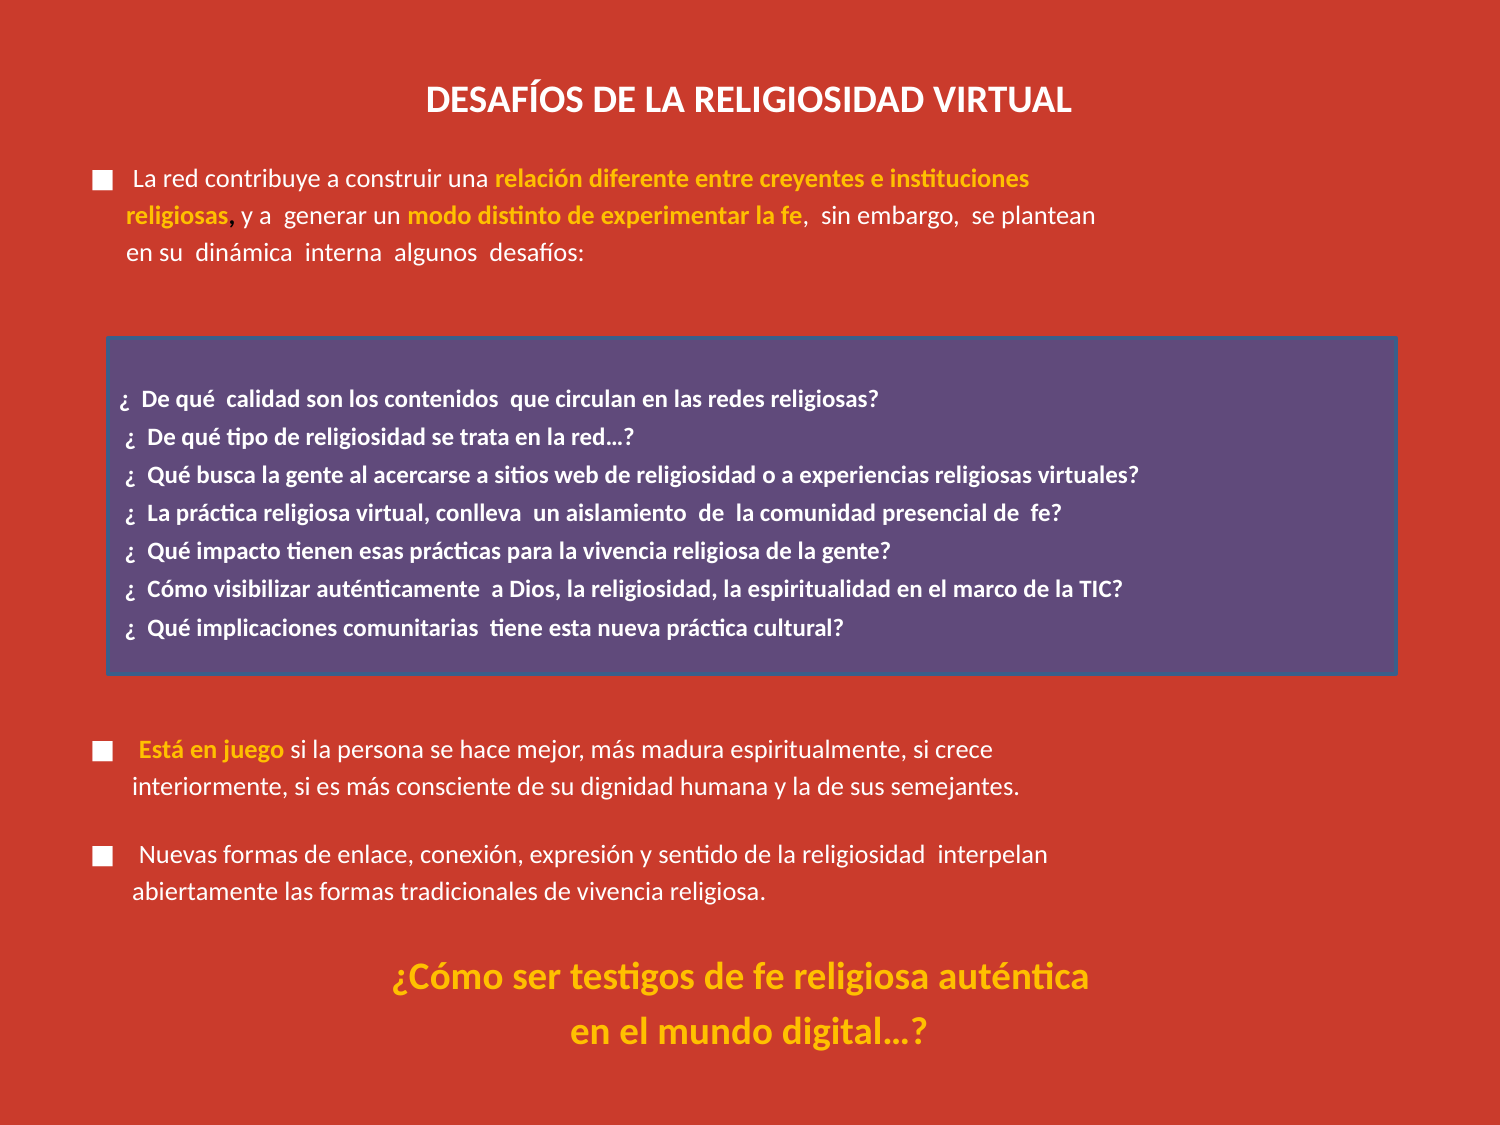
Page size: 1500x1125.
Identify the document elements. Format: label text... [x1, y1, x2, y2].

list DESAFÍOS DE LA RELIGIOSIDAD VIRTUAL ■ La red contribuye a construir una relación diferente entre creyentes e instituciones religiosas, y a generar un modo distinto de experimentar la fe, sin embargo, se plantean en su dinámica interna algunos desafíos: ¿ De qué calidad son los contenidos que circulan en las redes religiosas? ¿ De qué tipo de religiosidad se trata en la red…? ¿ Qué busca la gente al acercarse a sitios web de religiosidad o a experiencias religiosas virtuales? ¿ La práctica religiosa virtual, conlleva un aislamiento de la comunidad presencial de fe? ¿ Qué impacto tienen esas prácticas para la vivencia religiosa de la gente? ¿ Cómo visibilizar auténticamente a Dios, la religiosidad, la espiritualidad en el marco de la TIC? ¿ Qué implicaciones comunitarias tiene esta nueva práctica cultural? ■ Está en juego si la persona se hace mejor, más madura espiritualmente, si crece interiormente, si es más consciente de su dignidad humana y la de sus semejantes. ■ Nuevas formas de enlace, conexión, expresión y sentido de la religiosidad interpelan abiertamente las formas tradicionales de vivencia religiosa. ¿Cómo ser testigos de fe religiosa auténtica en el mundo digital…? [75, 66, 1424, 1071]
